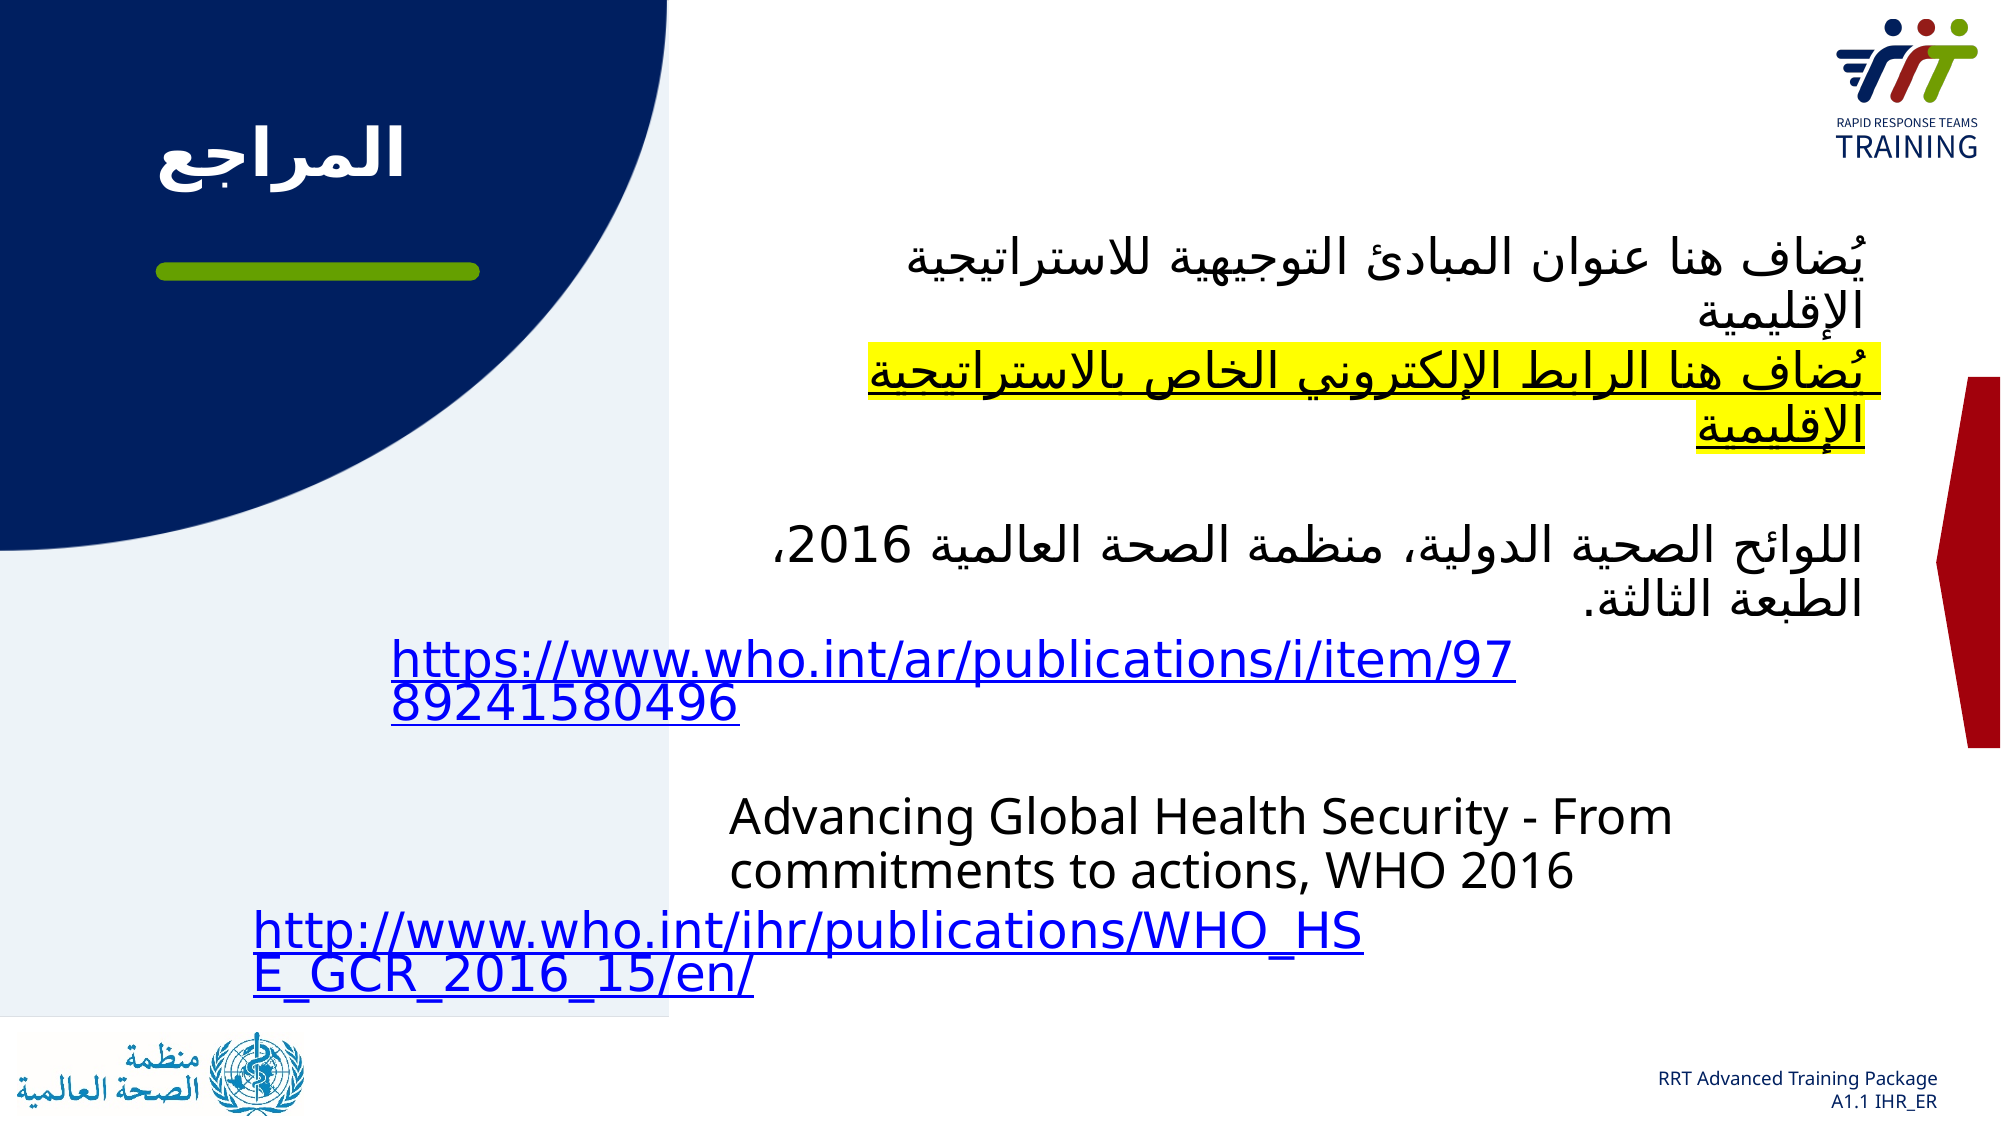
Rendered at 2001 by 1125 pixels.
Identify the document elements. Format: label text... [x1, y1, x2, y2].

text_box [155, 262, 480, 281]
list يُضاف هنا عنوان المبادئ التوجيهية للاستراتيجية الإقليمية يُضاف هنا الرابط الإلكتروني الخاص بالاستراتيجية الإقليمية اللوائح الصحية الدولية، منظمة الصحة العالمية 2016، الطبعة الثالثة. https://www.who.int/ar/publications/i/item/9789241580496 Advancing Global Health Security - From commitments to actions, WHO 2016 http://www.who.int/ihr/publications/WHO_HSE_GCR_2016_15/en/ [722, 223, 1874, 1013]
title المراجع [0, 112, 423, 196]
picture [0, 0, 669, 1018]
picture [1835, 19, 1978, 167]
picture [17, 1032, 304, 1116]
